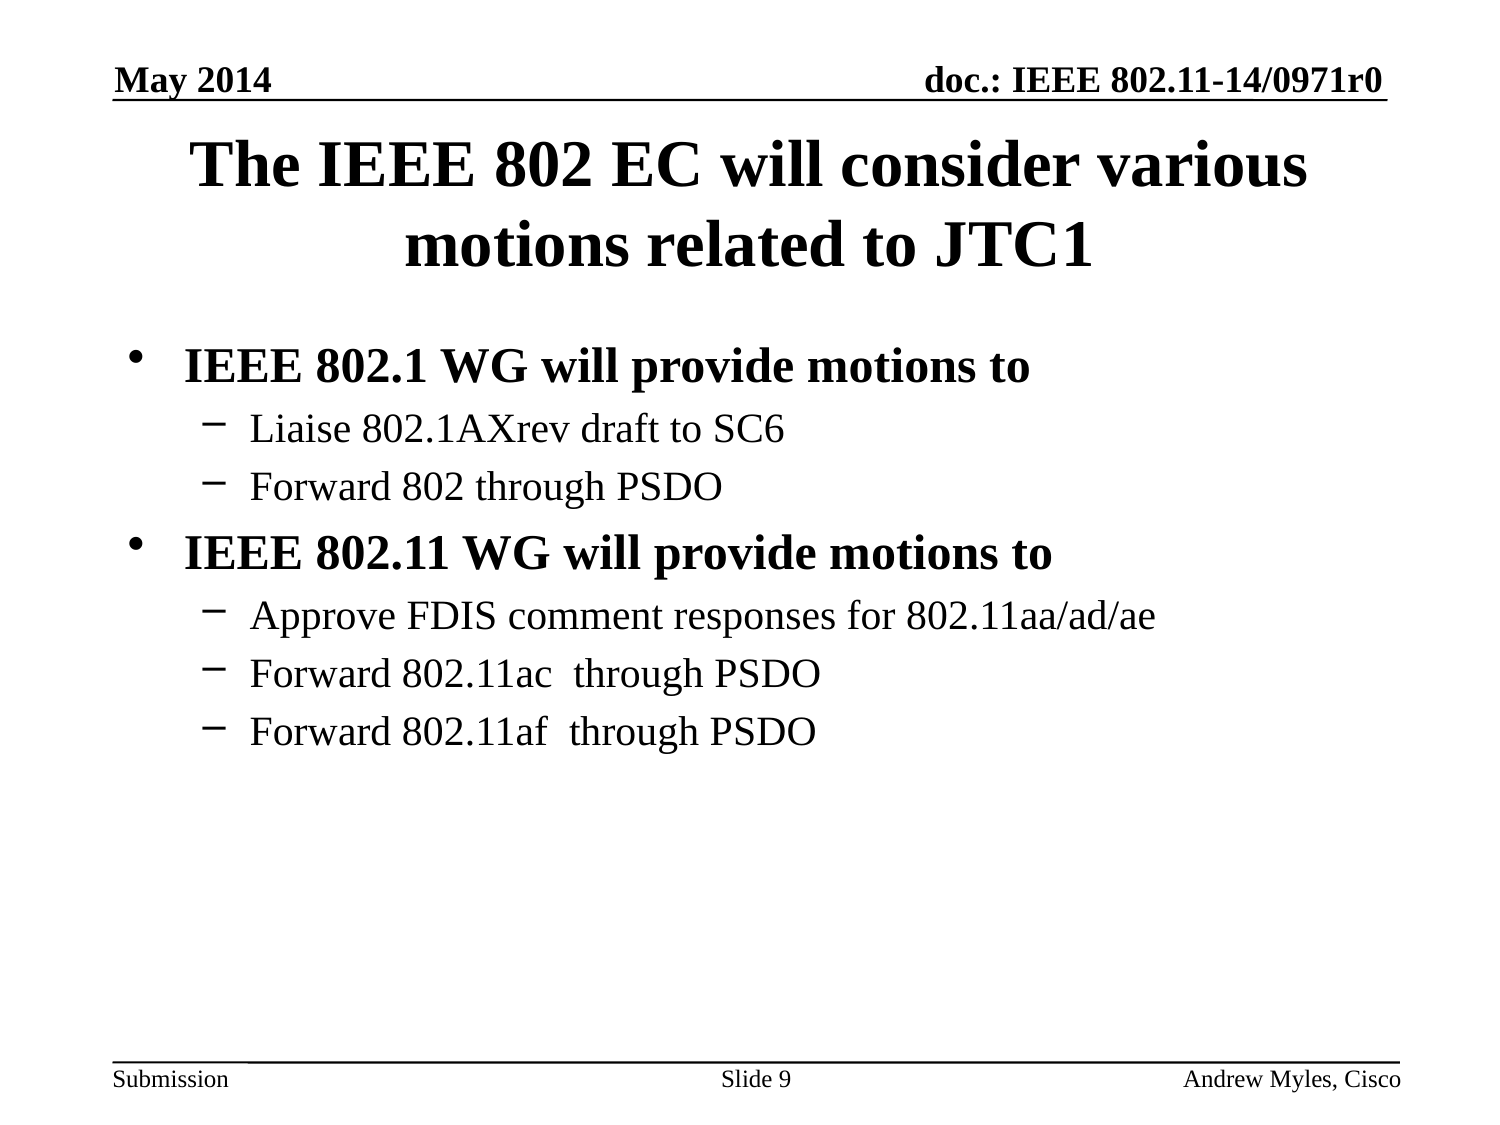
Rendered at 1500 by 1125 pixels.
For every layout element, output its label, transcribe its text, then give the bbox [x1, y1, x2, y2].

slide_number Slide 9 [712, 1061, 800, 1093]
footer Andrew Myles, Cisco [1169, 1061, 1402, 1093]
list IEEE 802.1 WG will provide motions to Liaise 802.1AXrev draft to SC6 Forward 802 through PSDO IEEE 802.11 WG will provide motions to Approve FDIS comment responses for 802.11aa/ad/ae Forward 802.11ac through PSDO Forward 802.11af through PSDO [112, 324, 1388, 1001]
title The IEEE 802 EC will consider various motions related to JTC1 [112, 112, 1388, 288]
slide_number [114, 54, 274, 101]
